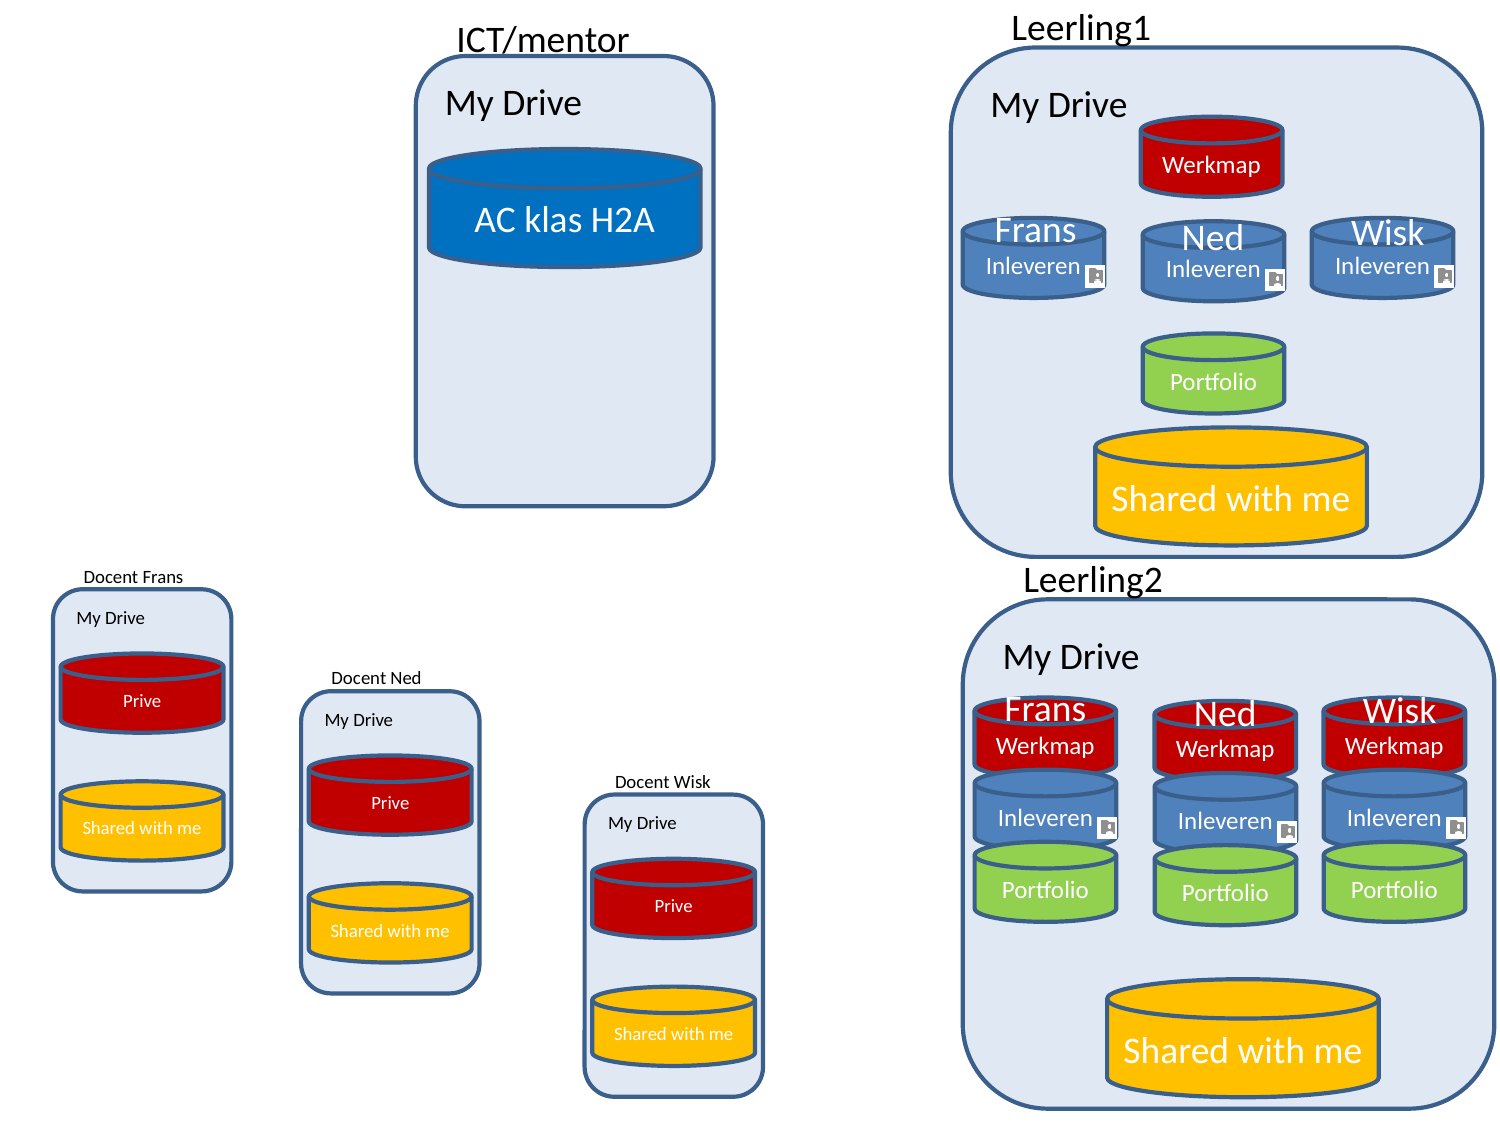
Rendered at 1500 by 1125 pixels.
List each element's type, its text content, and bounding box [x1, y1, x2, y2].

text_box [584, 761, 764, 1097]
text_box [415, 55, 714, 507]
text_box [300, 658, 480, 994]
text_box ICT/mentor [441, 7, 646, 54]
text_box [962, 546, 1495, 1109]
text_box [950, 0, 1483, 558]
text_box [52, 556, 232, 892]
